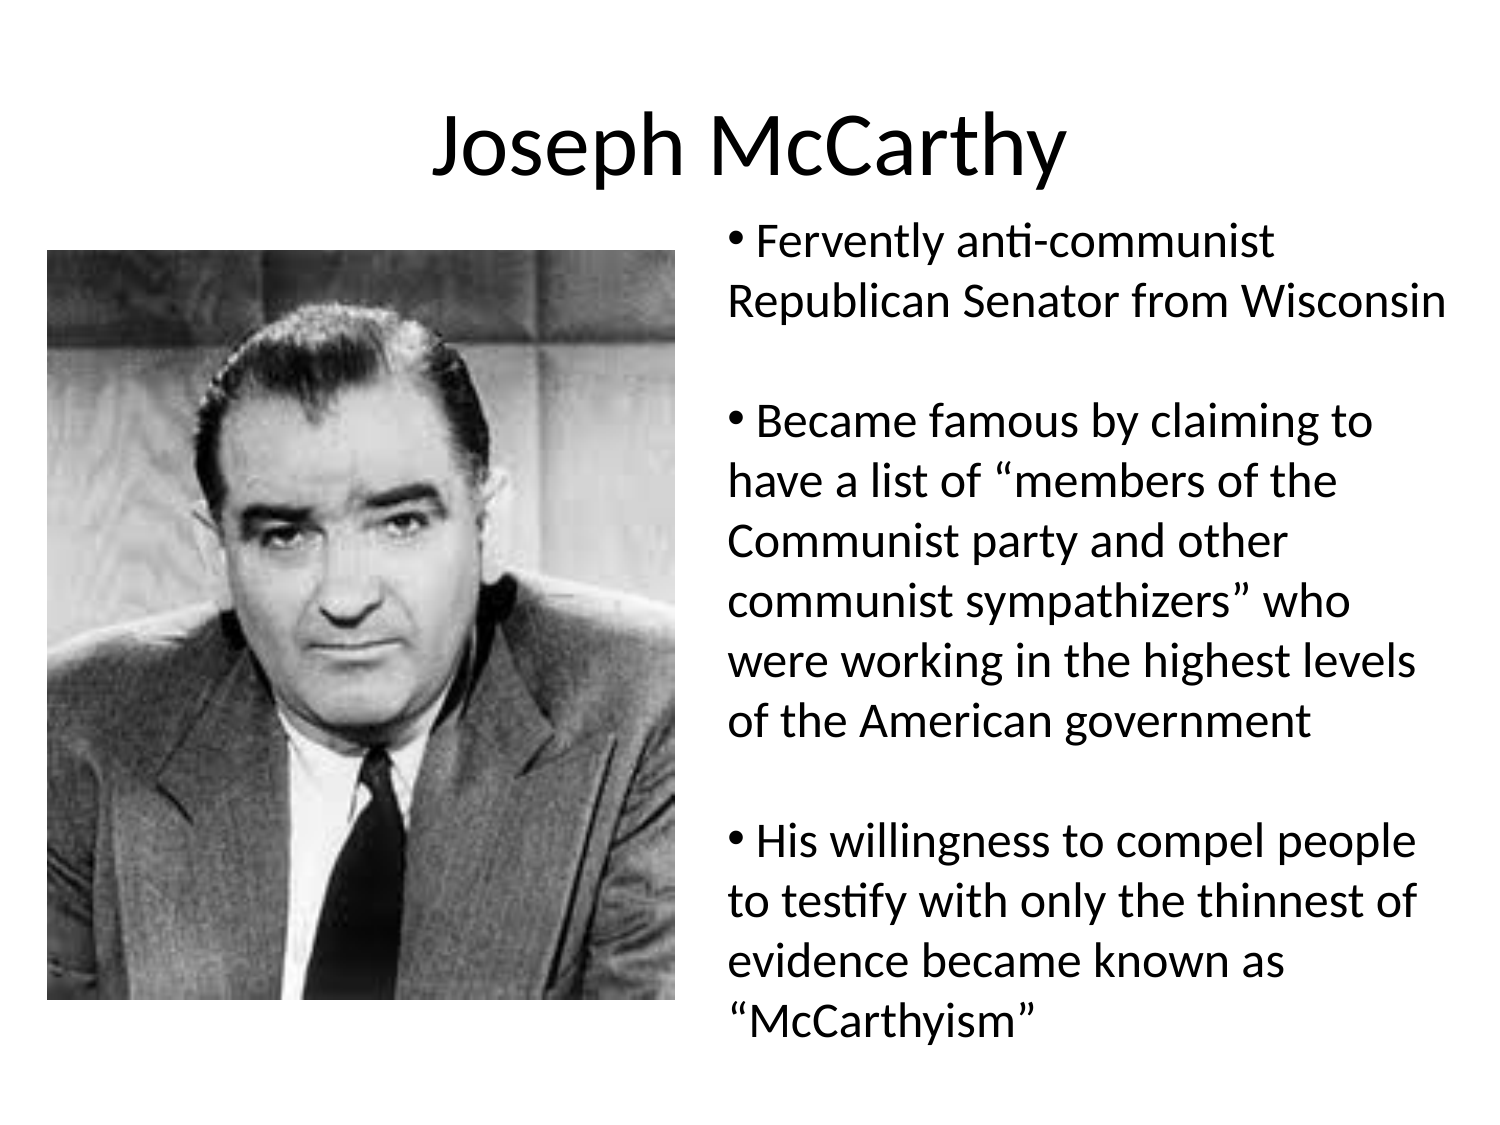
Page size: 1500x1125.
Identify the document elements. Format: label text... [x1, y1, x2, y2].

text_box Fervently anti-communist Republican Senator from Wisconsin Became famous by claiming to have a list of “members of the Communist party and other communist sympathizers” who were working in the highest levels of the American government His willingness to compel people to testify with only the thinnest of evidence became known as “McCarthyism” [712, 199, 1463, 1115]
title Joseph McCarthy [75, 45, 1425, 233]
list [47, 250, 676, 1001]
